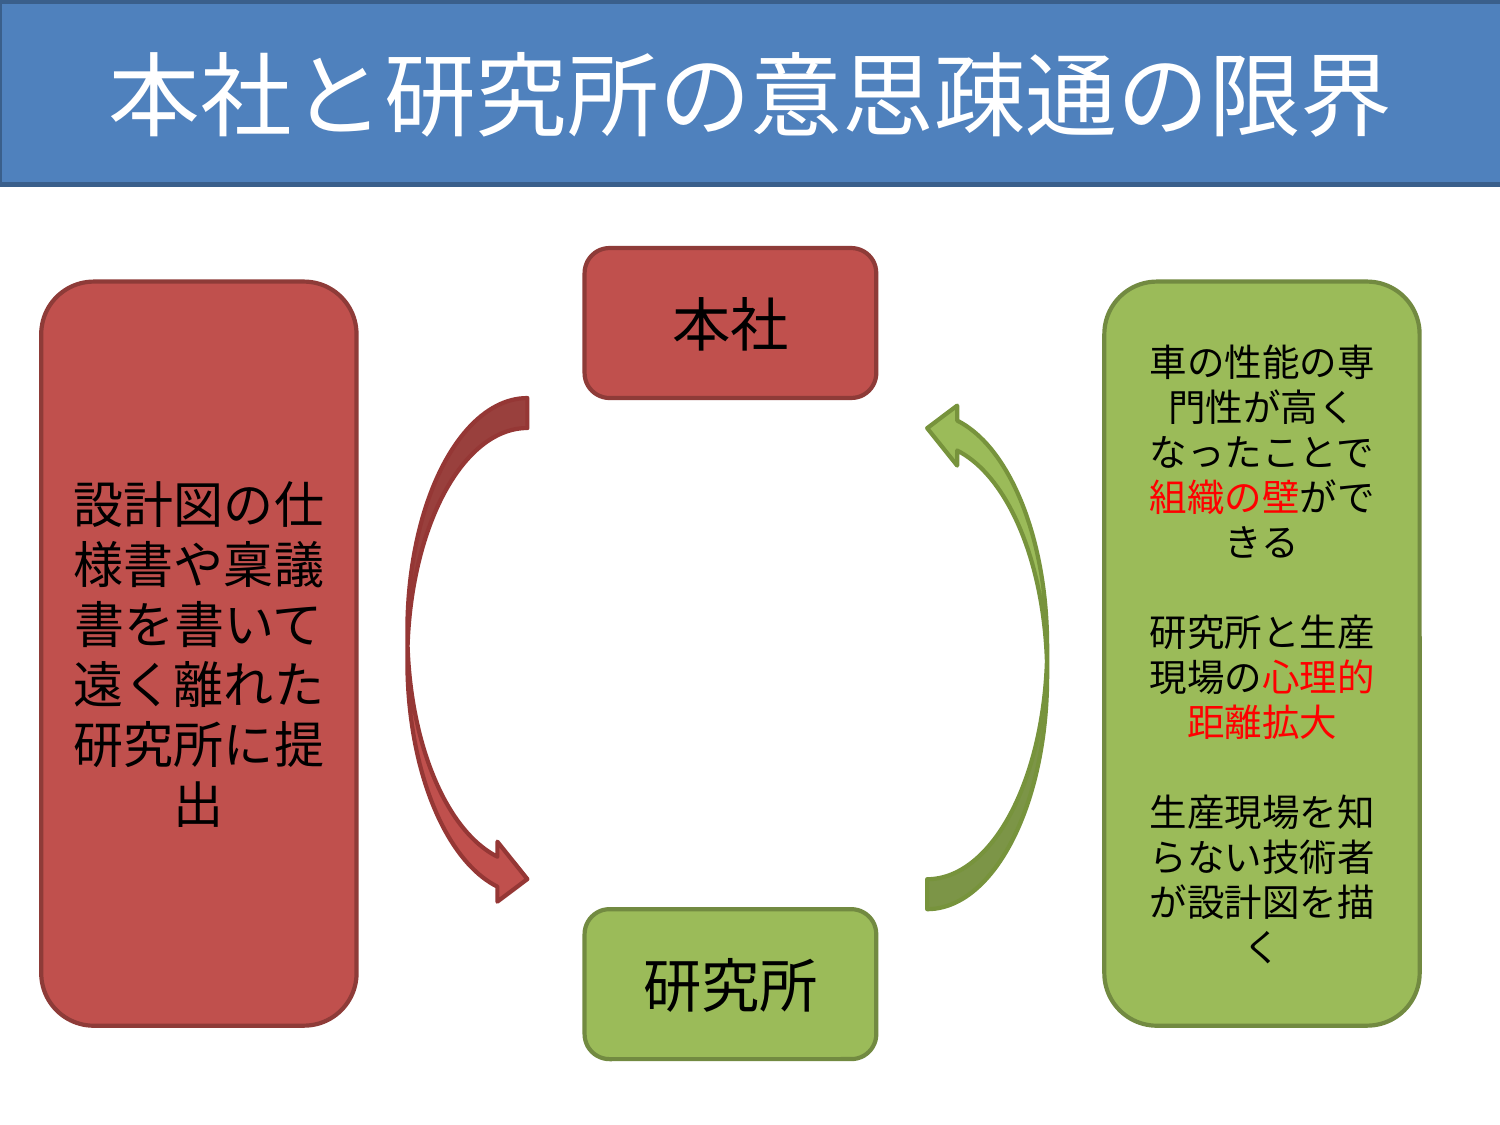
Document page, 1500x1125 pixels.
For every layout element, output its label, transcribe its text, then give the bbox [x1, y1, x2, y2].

text_box 本社 [582, 245, 879, 401]
text_box [925, 403, 1050, 912]
text_box 本社と研究所の意思疎通の限界 [0, 0, 1500, 187]
text_box 設計図の仕様書や稟議書を書いて遠く離れた研究所に提出 [39, 279, 359, 1028]
text_box 研究所 [582, 907, 879, 1062]
text_box [405, 395, 530, 904]
text_box 車の性能の専門性が高くなったことで組織の壁ができる 研究所と生産現場の心理的距離拡大 生産現場を知らない技術者が設計図を描く [1102, 279, 1422, 1028]
